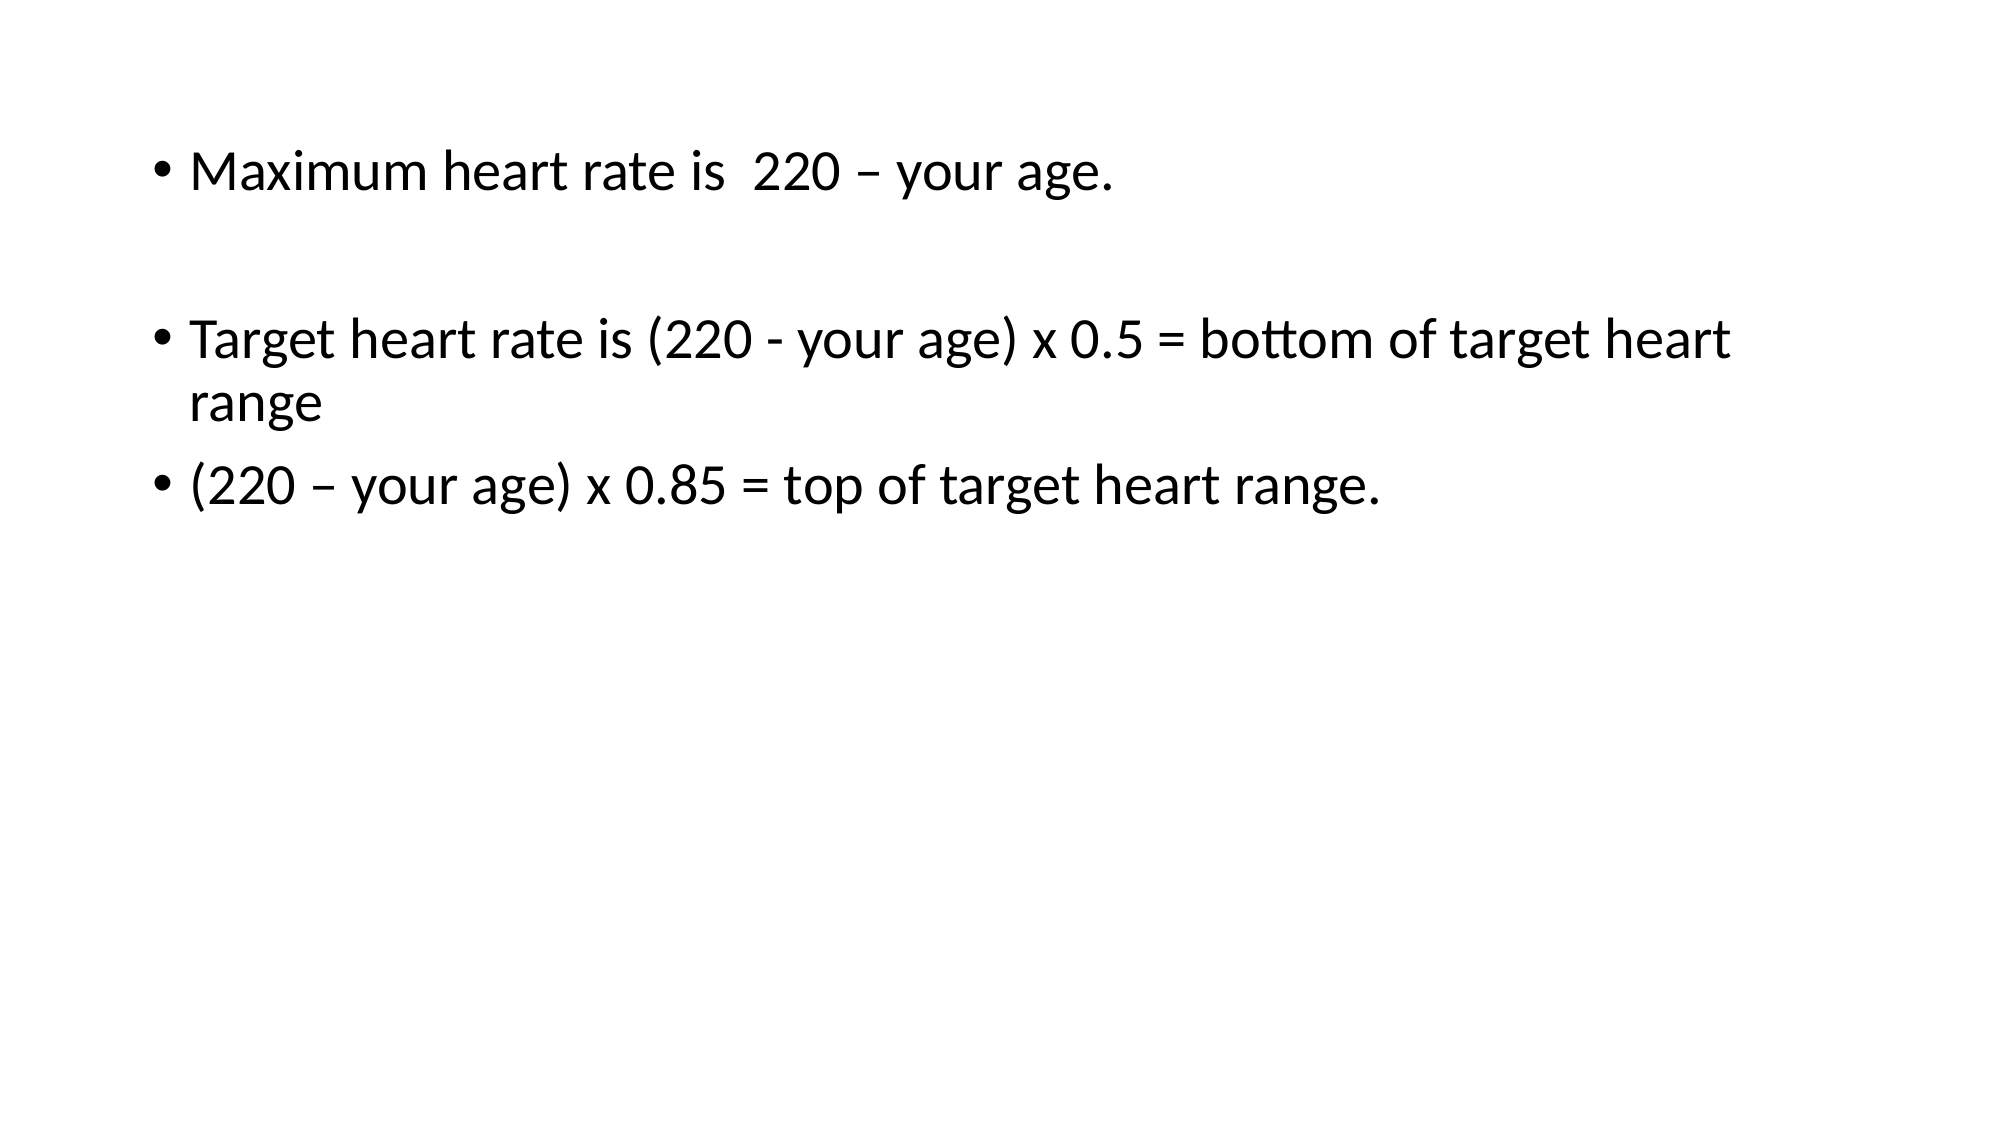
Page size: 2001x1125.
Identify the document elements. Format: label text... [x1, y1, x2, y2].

list Maximum heart rate is 220 – your age. Target heart rate is (220 - your age) x 0.5 = bottom of target heart range (220 – your age) x 0.85 = top of target heart range. [137, 132, 1863, 847]
